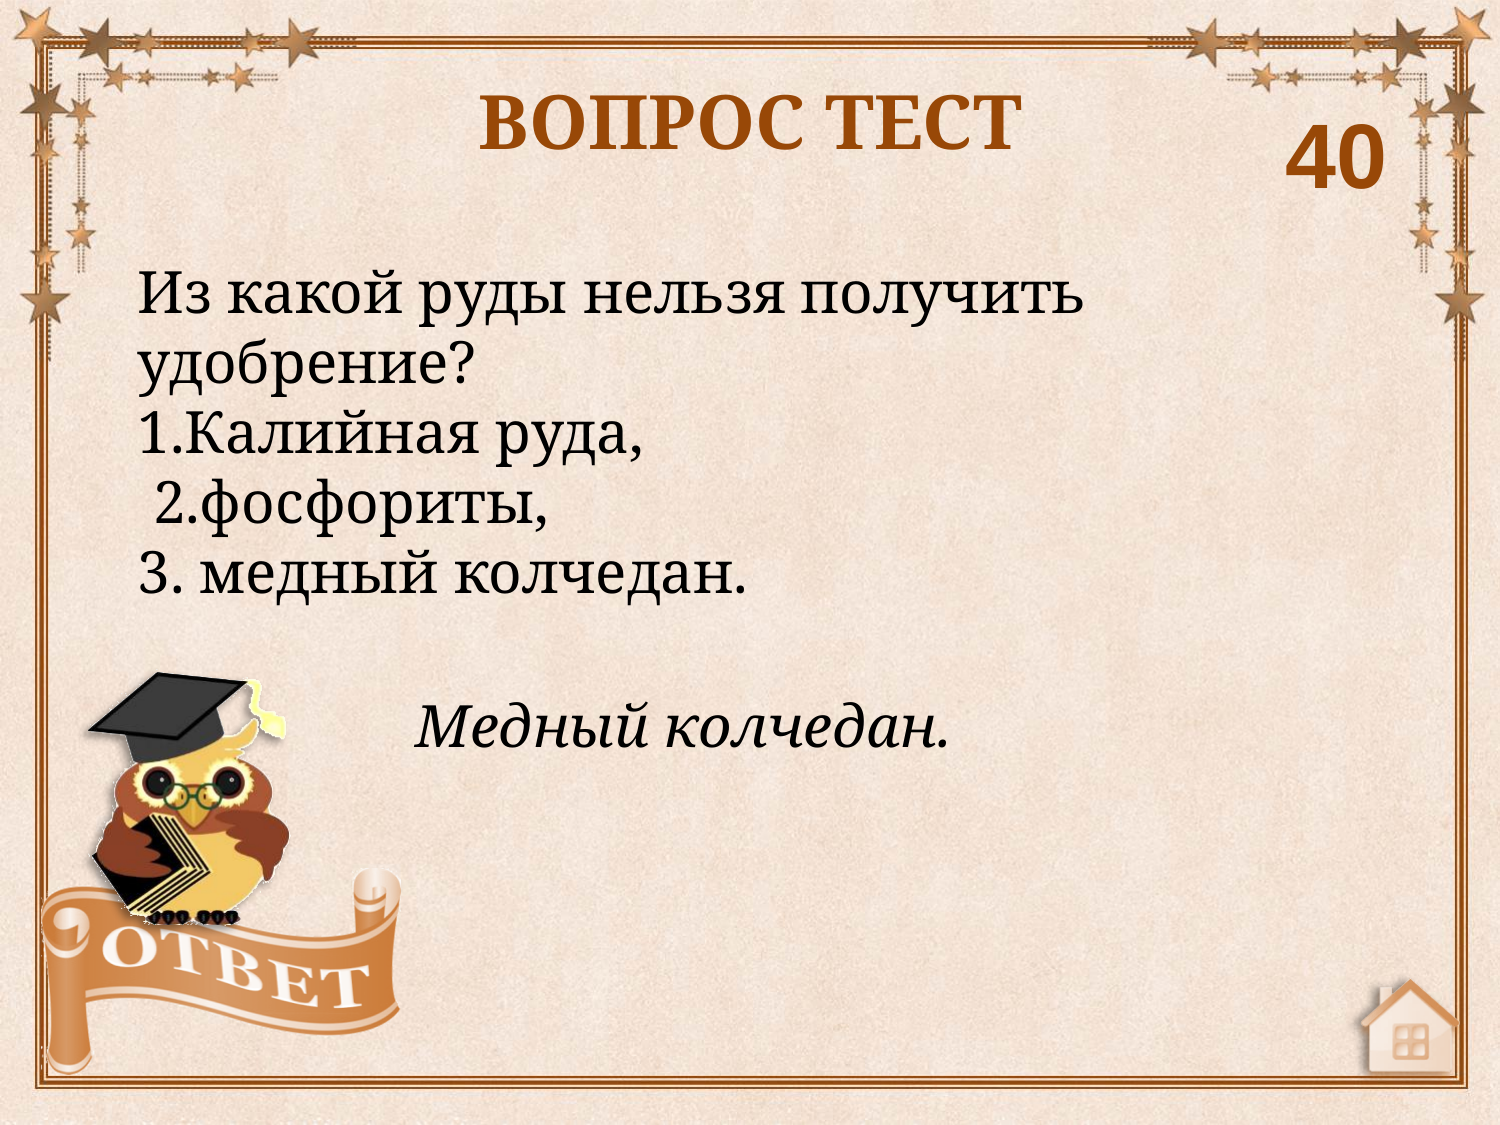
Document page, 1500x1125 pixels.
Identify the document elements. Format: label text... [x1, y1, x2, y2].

text_box Медный колчедан. [400, 681, 1435, 766]
text_box Из какой руды нельзя получить удобрение? 1.Калийная руда, 2.фосфориты, 3. медный колчедан. [123, 247, 1378, 695]
text_box ВОПРОС ТЕСТ [301, 66, 1200, 172]
text_box 40 [1266, 89, 1407, 215]
picture [0, 0, 1500, 1125]
